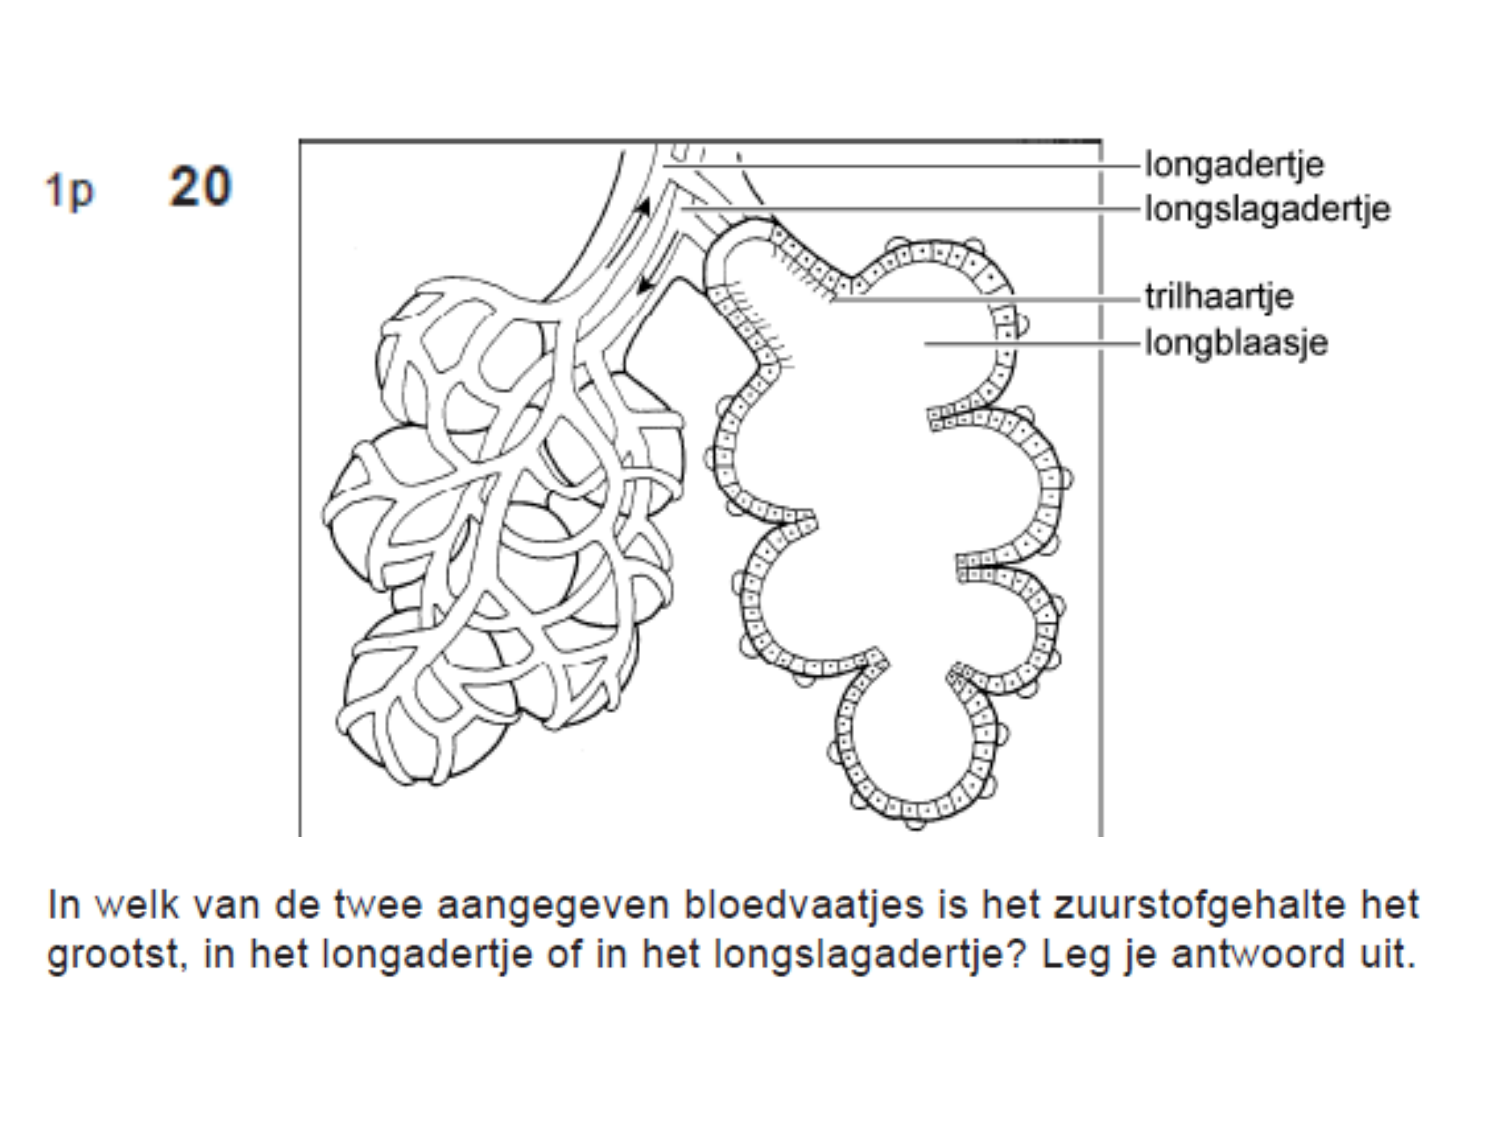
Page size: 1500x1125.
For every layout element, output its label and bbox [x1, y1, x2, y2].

picture [34, 136, 248, 244]
picture [288, 113, 1400, 837]
picture [38, 853, 1433, 995]
